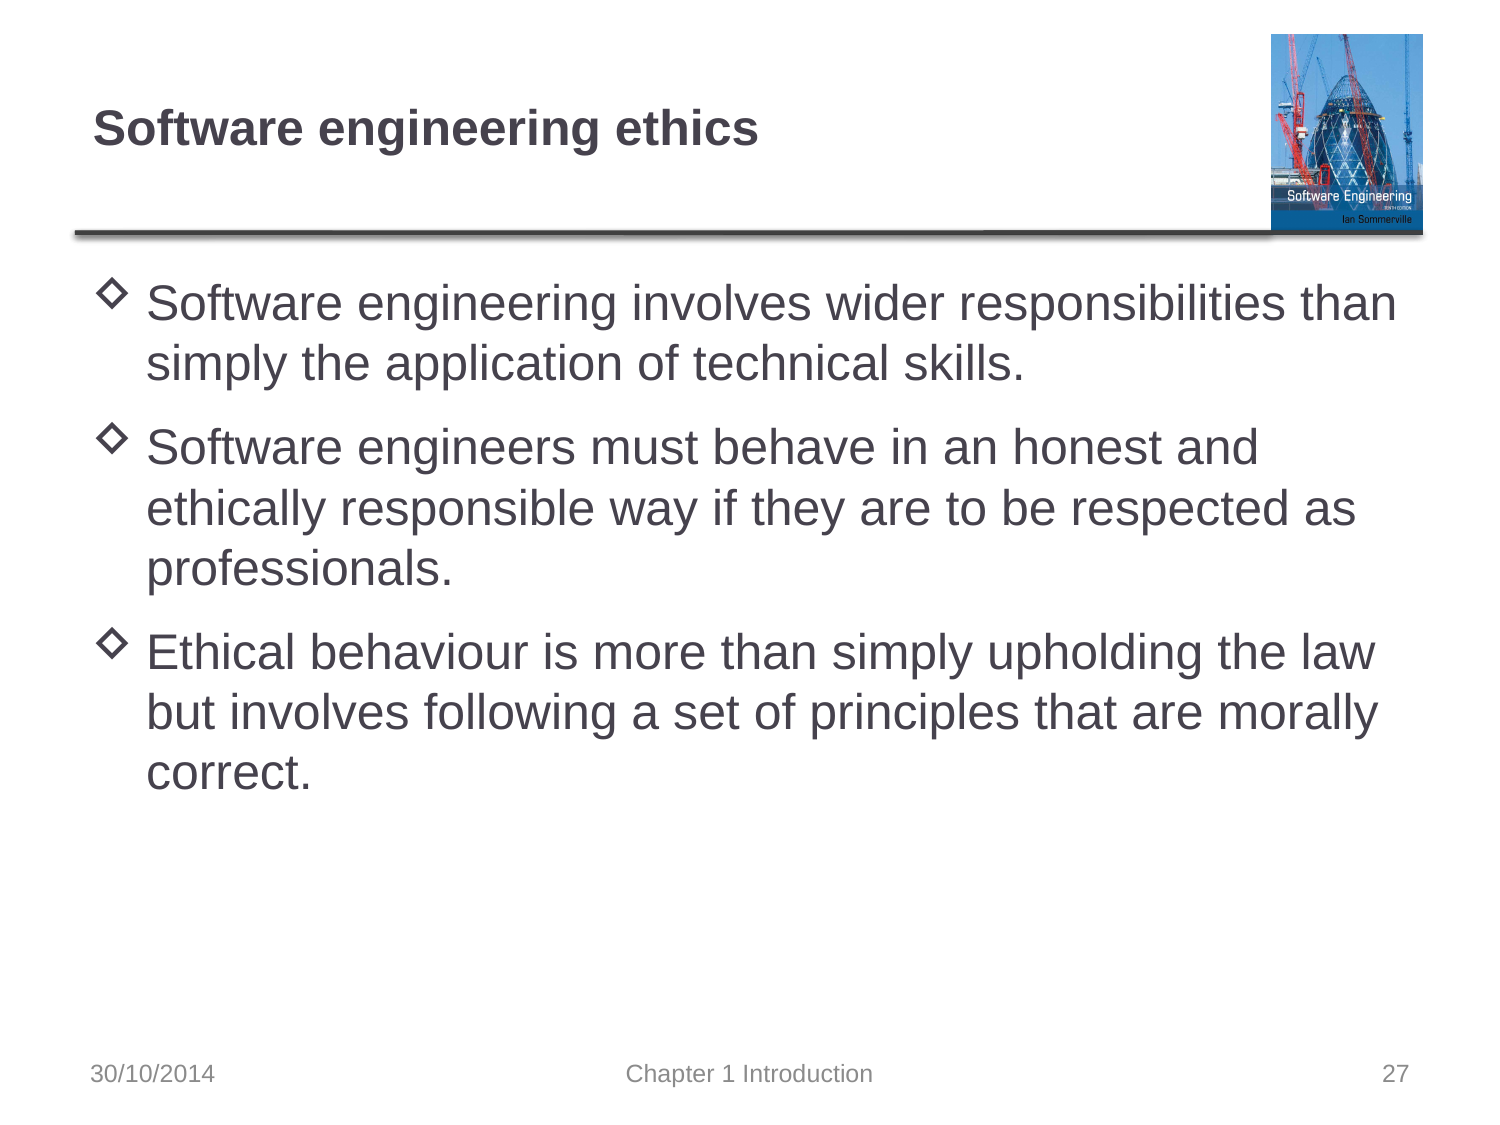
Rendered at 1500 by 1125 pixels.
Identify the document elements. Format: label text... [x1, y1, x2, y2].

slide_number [75, 1042, 425, 1103]
footer Chapter 1 Introduction [512, 1042, 988, 1103]
picture [1271, 34, 1423, 49]
picture [1271, 201, 1423, 230]
list Software engineering involves wider responsibilities than simply the application of technical skills. Software engineers must behave in an honest and ethically responsible way if they are to be respected as professionals. Ethical behaviour is more than simply upholding the law but involves following a set of principles that are morally correct. [75, 262, 1425, 1005]
title Software engineering ethics [77, 49, 1423, 201]
slide_number 27 [1074, 1042, 1425, 1103]
